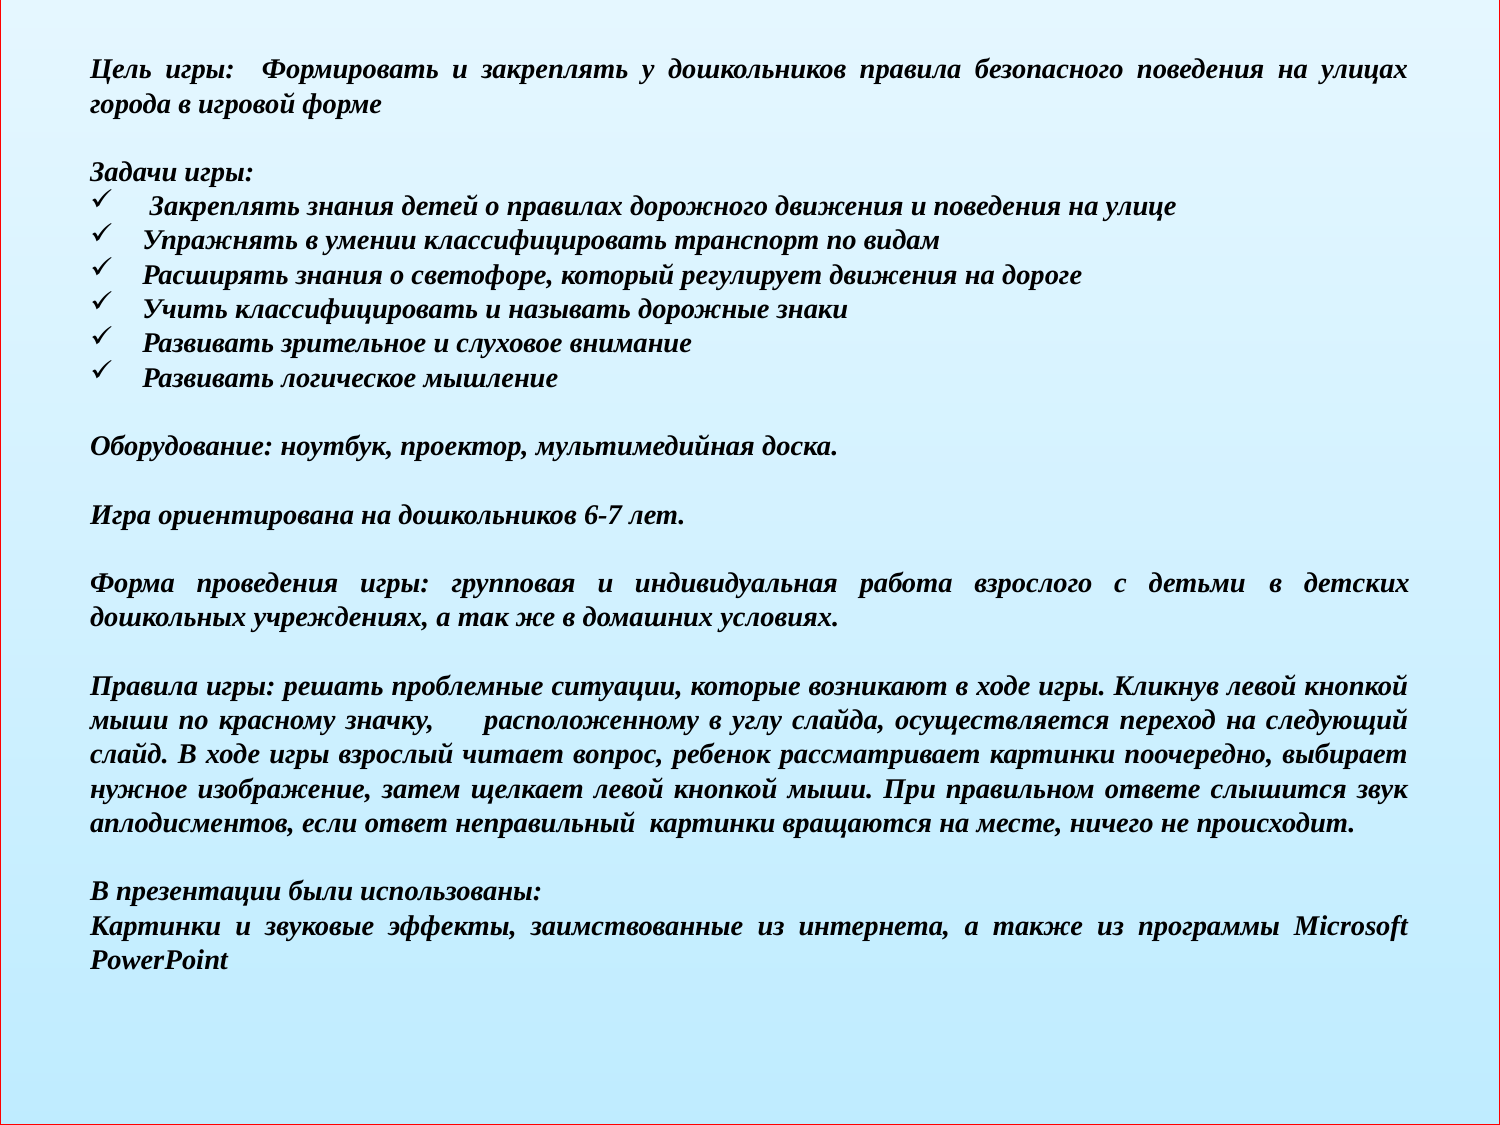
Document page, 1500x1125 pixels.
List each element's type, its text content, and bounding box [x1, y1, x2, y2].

list Цель игры: Формировать и закреплять у дошкольников правила безопасного поведения на улицах города в игровой форме Задачи игры: Закреплять знания детей о правилах дорожного движения и поведения на улице Упражнять в умении классифицировать транспорт по видам Расширять знания о светофоре, который регулирует движения на дороге Учить классифицировать и называть дорожные знаки Развивать зрительное и слуховое внимание Развивать логическое мышление Оборудование: ноутбук, проектор, мультимедийная доска. Игра ориентирована на дошкольников 6-7 лет. Форма проведения игры: групповая и индивидуальная работа взрослого с детьми в детских дошкольных учреждениях, а так же в домашних условиях. Правила игры: решать проблемные ситуации, которые возникают в ходе игры. Кликнув левой кнопкой мыши по красному значку, расположенному в углу слайда, осуществляется переход на следующий слайд. В ходе игры взрослый читает вопрос, ребенок рассматривает картинки поочередно, выбирает нужное изображение, затем щелкает левой кнопкой мыши. При правильном ответе слышится звук аплодисментов, если ответ неправильный картинки вращаются на месте, ничего не происходит. В презентации были использованы: Картинки и звуковые эффекты, заимствованные из интернета, а также из программы Microsoft PowerPoint [75, 42, 1425, 1005]
text_box [0, 0, 1500, 1125]
